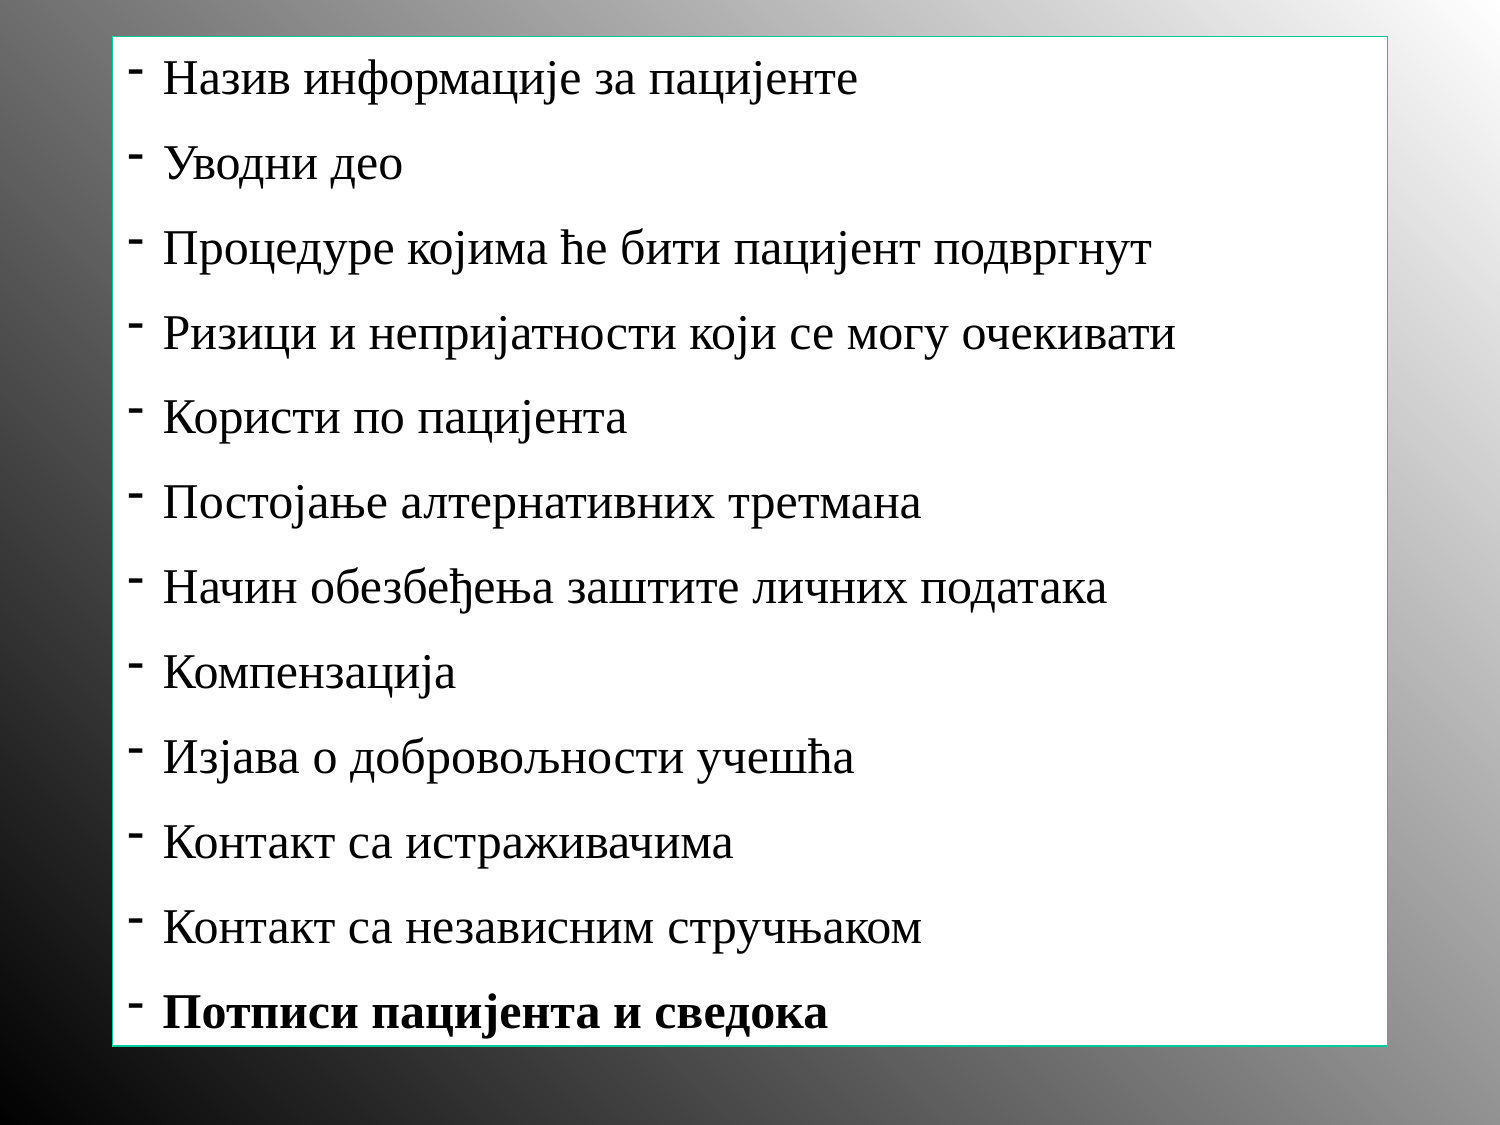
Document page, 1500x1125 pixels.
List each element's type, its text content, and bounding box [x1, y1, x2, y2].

text_box Назив информације за пацијенте Уводни део Процедуре којима ће бити пацијент подвргнут Ризици и непријатности који се могу очекивати Користи по пацијента Постојање алтернативних третмана Начин обезбеђења заштите личних података Компензација Изјава о добровољности учешћа Контакт са истраживачима Контакт са независним стручњаком Потписи пацијента и сведока [112, 36, 1388, 1047]
